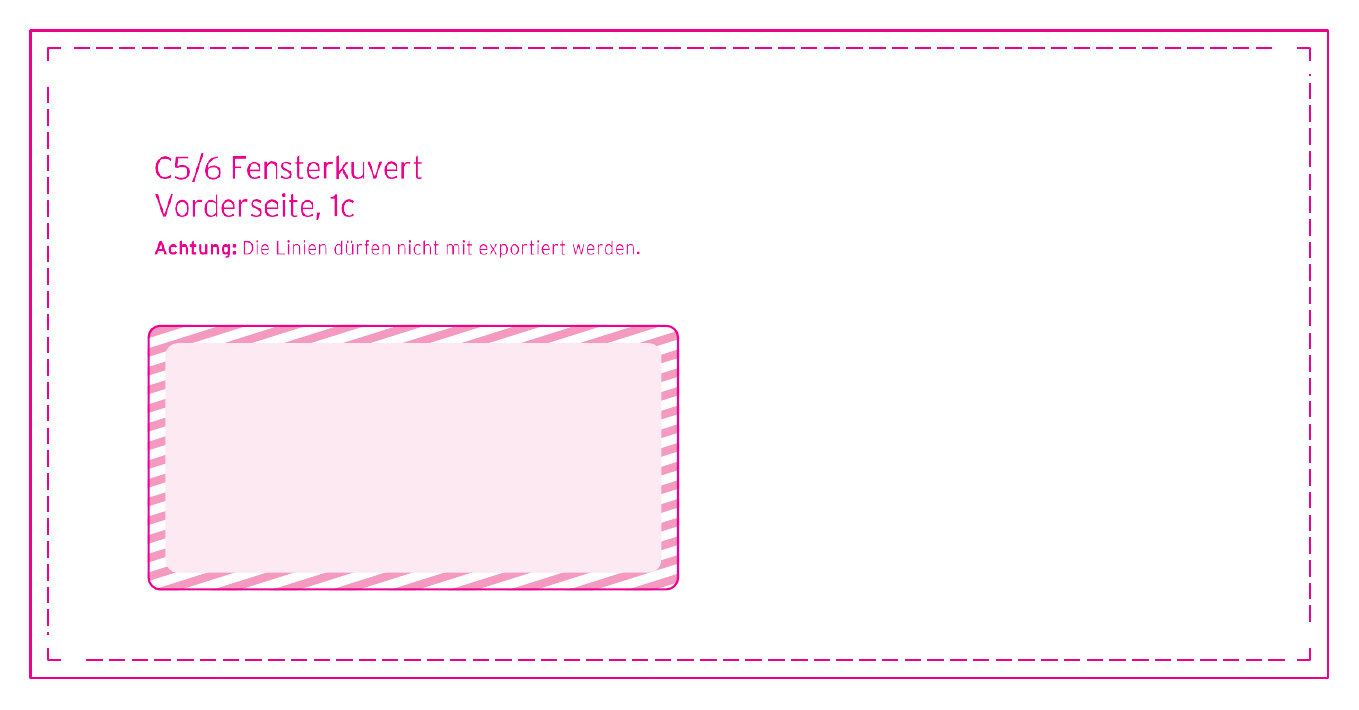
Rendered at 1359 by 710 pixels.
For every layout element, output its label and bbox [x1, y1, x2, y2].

text_box [29, 29, 1330, 680]
